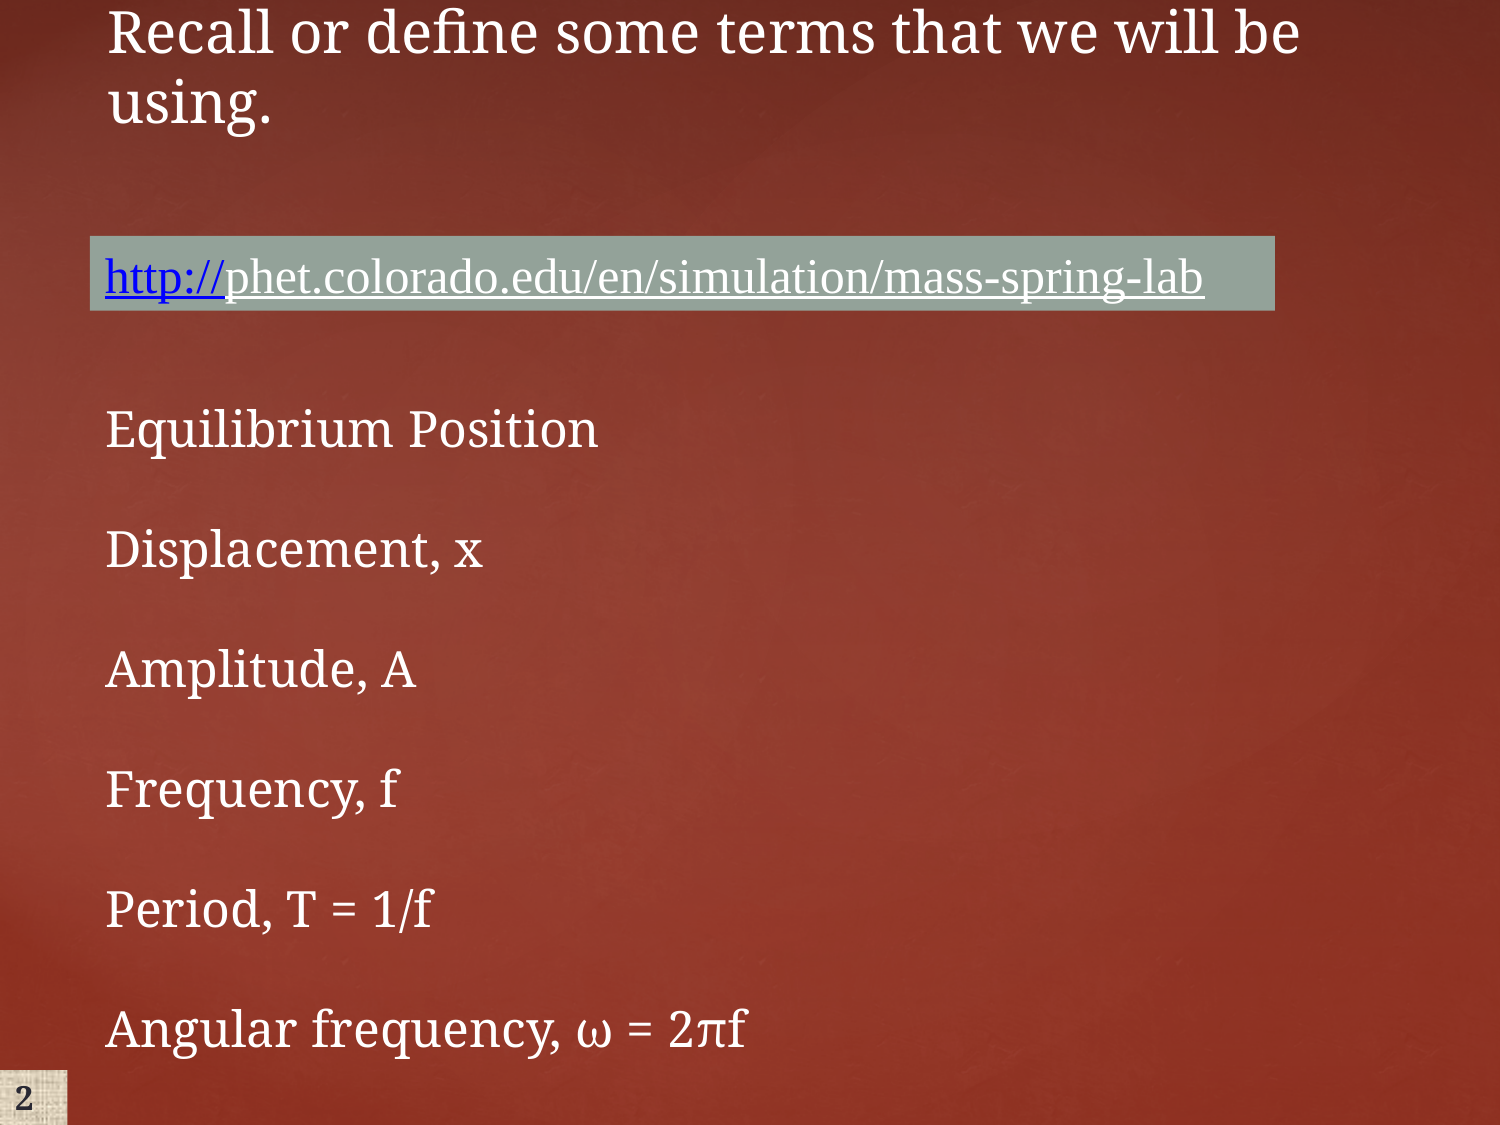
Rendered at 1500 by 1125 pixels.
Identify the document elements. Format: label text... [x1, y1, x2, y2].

title Recall or define some terms that we will be using. [92, 60, 1375, 143]
text_box http://phet.colorado.edu/en/simulation/mass-spring-lab [89, 235, 1275, 311]
text_box 2 [0, 1070, 68, 1125]
text_box Equilibrium Position Displacement, x Amplitude, A Frequency, f Period, T = 1/f Angular frequency, ω = 2πf [90, 404, 1013, 1065]
